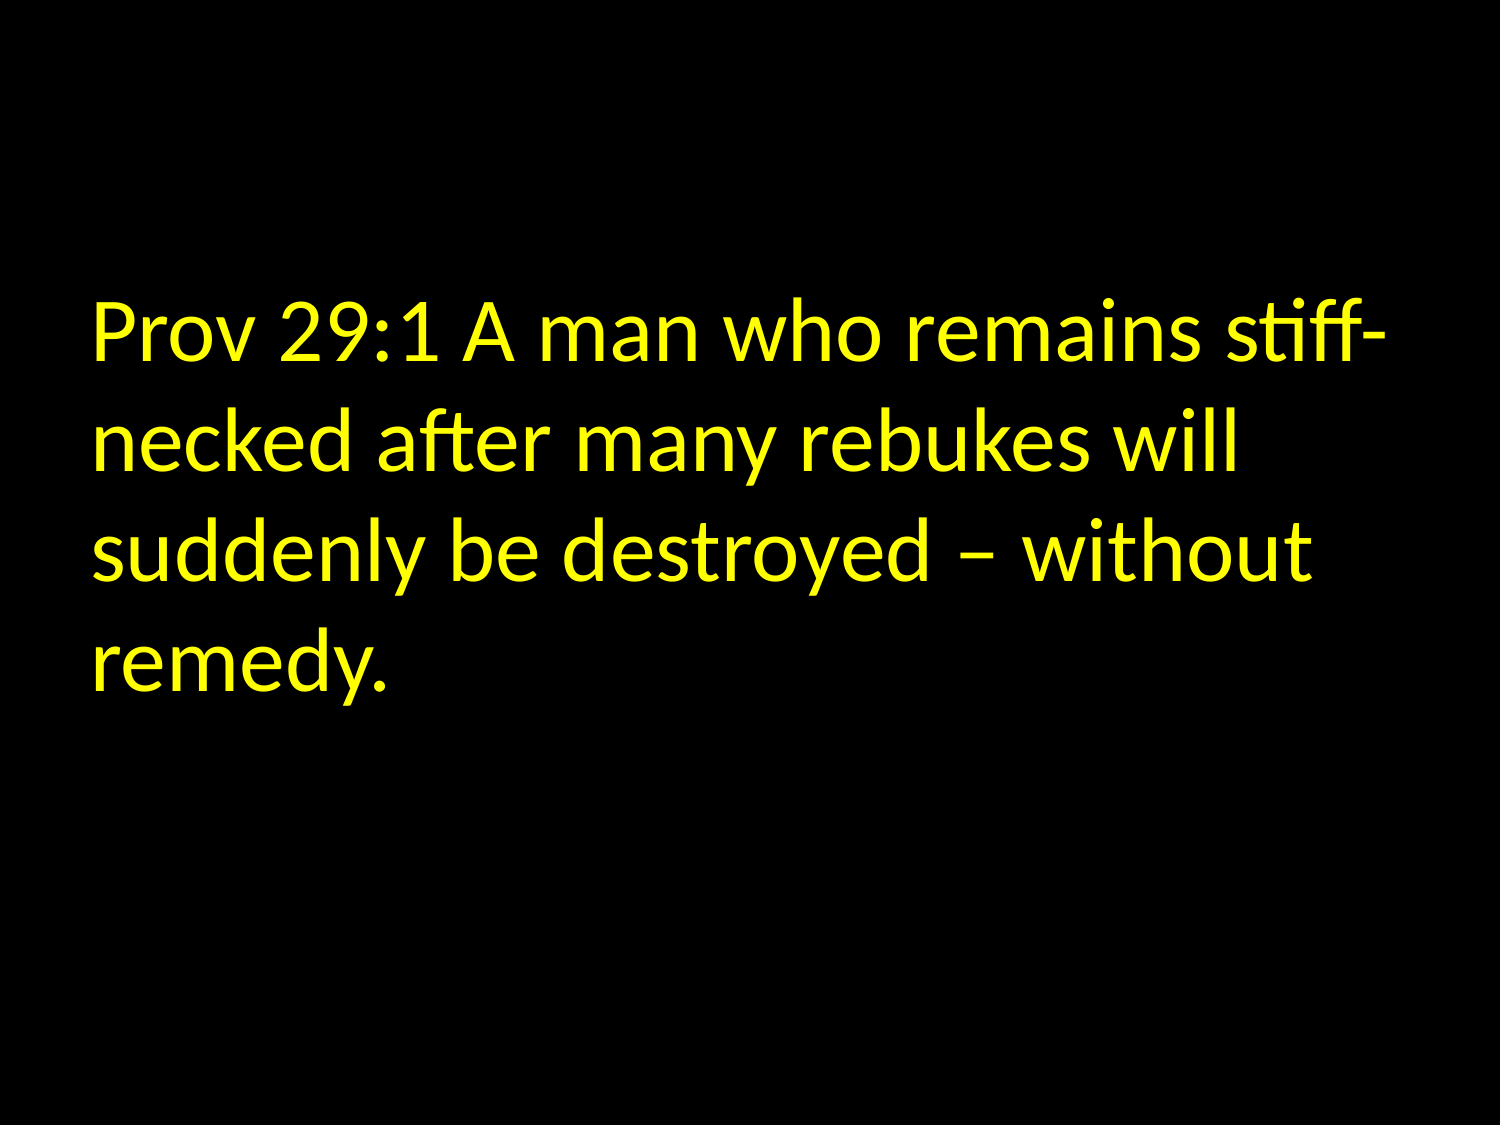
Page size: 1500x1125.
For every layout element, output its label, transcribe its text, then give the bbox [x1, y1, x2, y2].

list Prov 29:1 A man who remains stiff-necked after many rebukes will suddenly be destroyed – without remedy. [74, 262, 1426, 1006]
